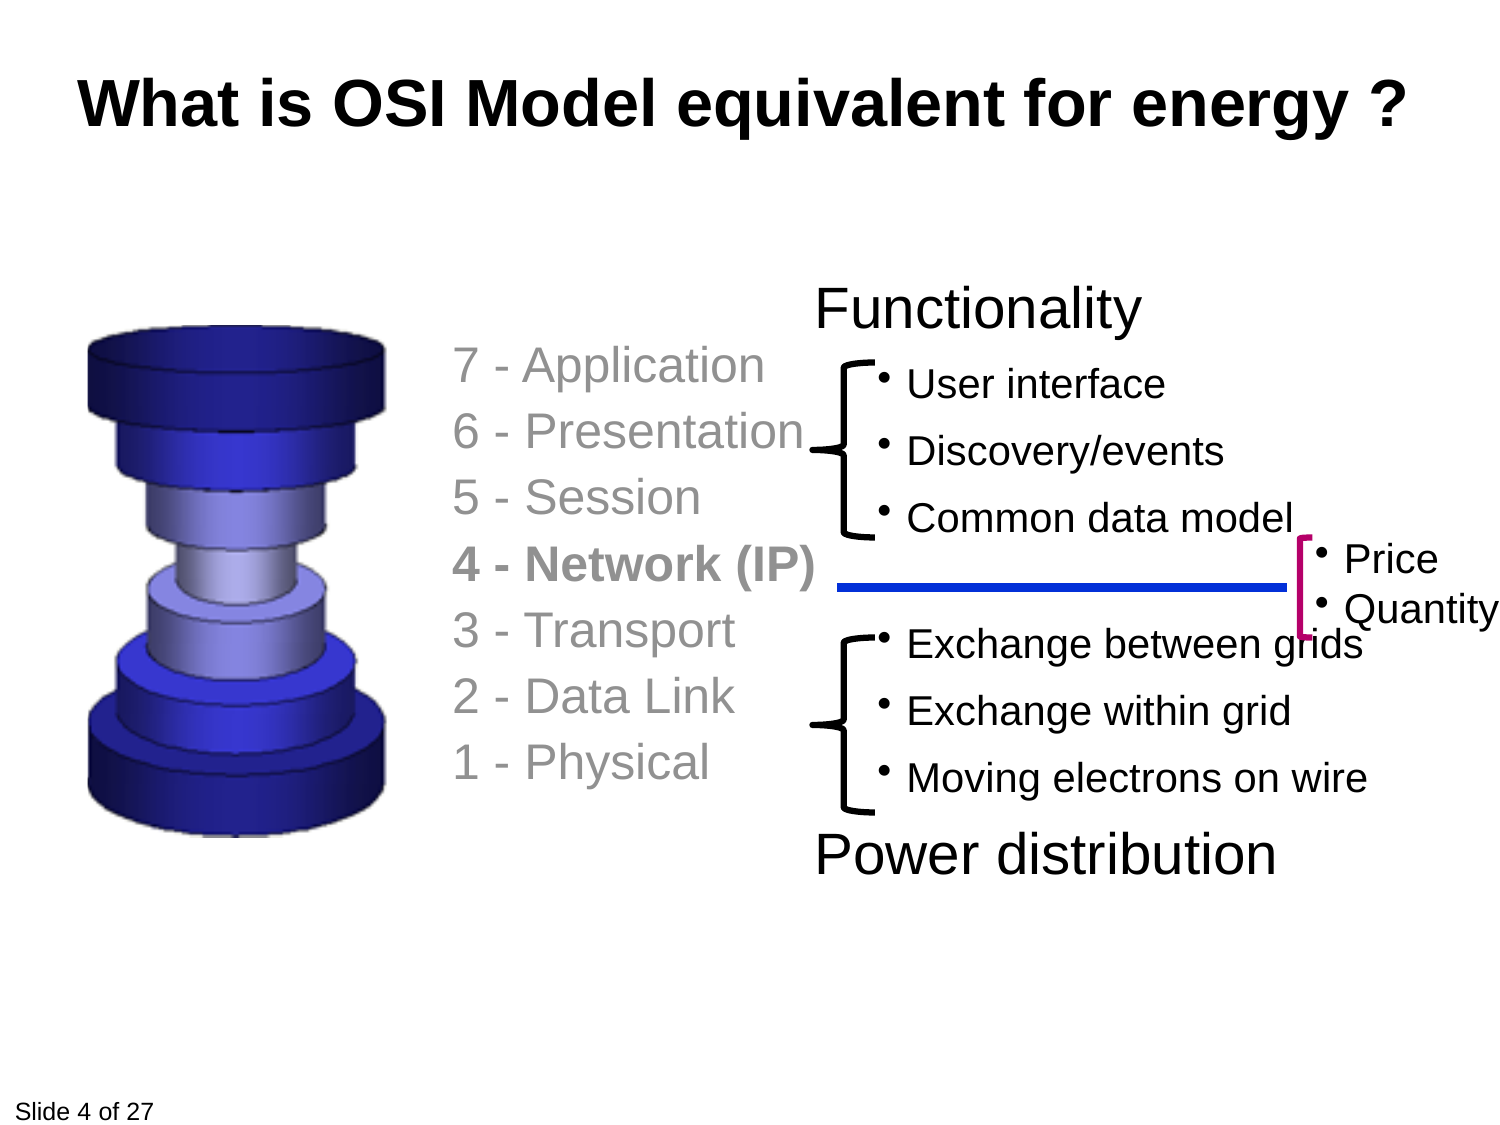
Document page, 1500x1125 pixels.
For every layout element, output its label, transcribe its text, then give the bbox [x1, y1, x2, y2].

text_box [812, 362, 875, 538]
list User interface Discovery/events Common data model Exchange between grids Exchange within grid Moving electrons on wire [862, 350, 1438, 800]
title What is OSI Model equivalent for energy ? [37, 37, 1450, 175]
text_box Price Quantity [1299, 524, 1500, 675]
picture [87, 325, 388, 838]
text_box [812, 637, 875, 813]
text_box Functionality Power distribution [799, 262, 1313, 963]
text_box 7 - Application 6 - Presentation 5 - Session 4 - Network (IP) 3 - Transport 2 - Data Link 1 - Physical [437, 324, 799, 864]
text_box [1299, 537, 1313, 638]
